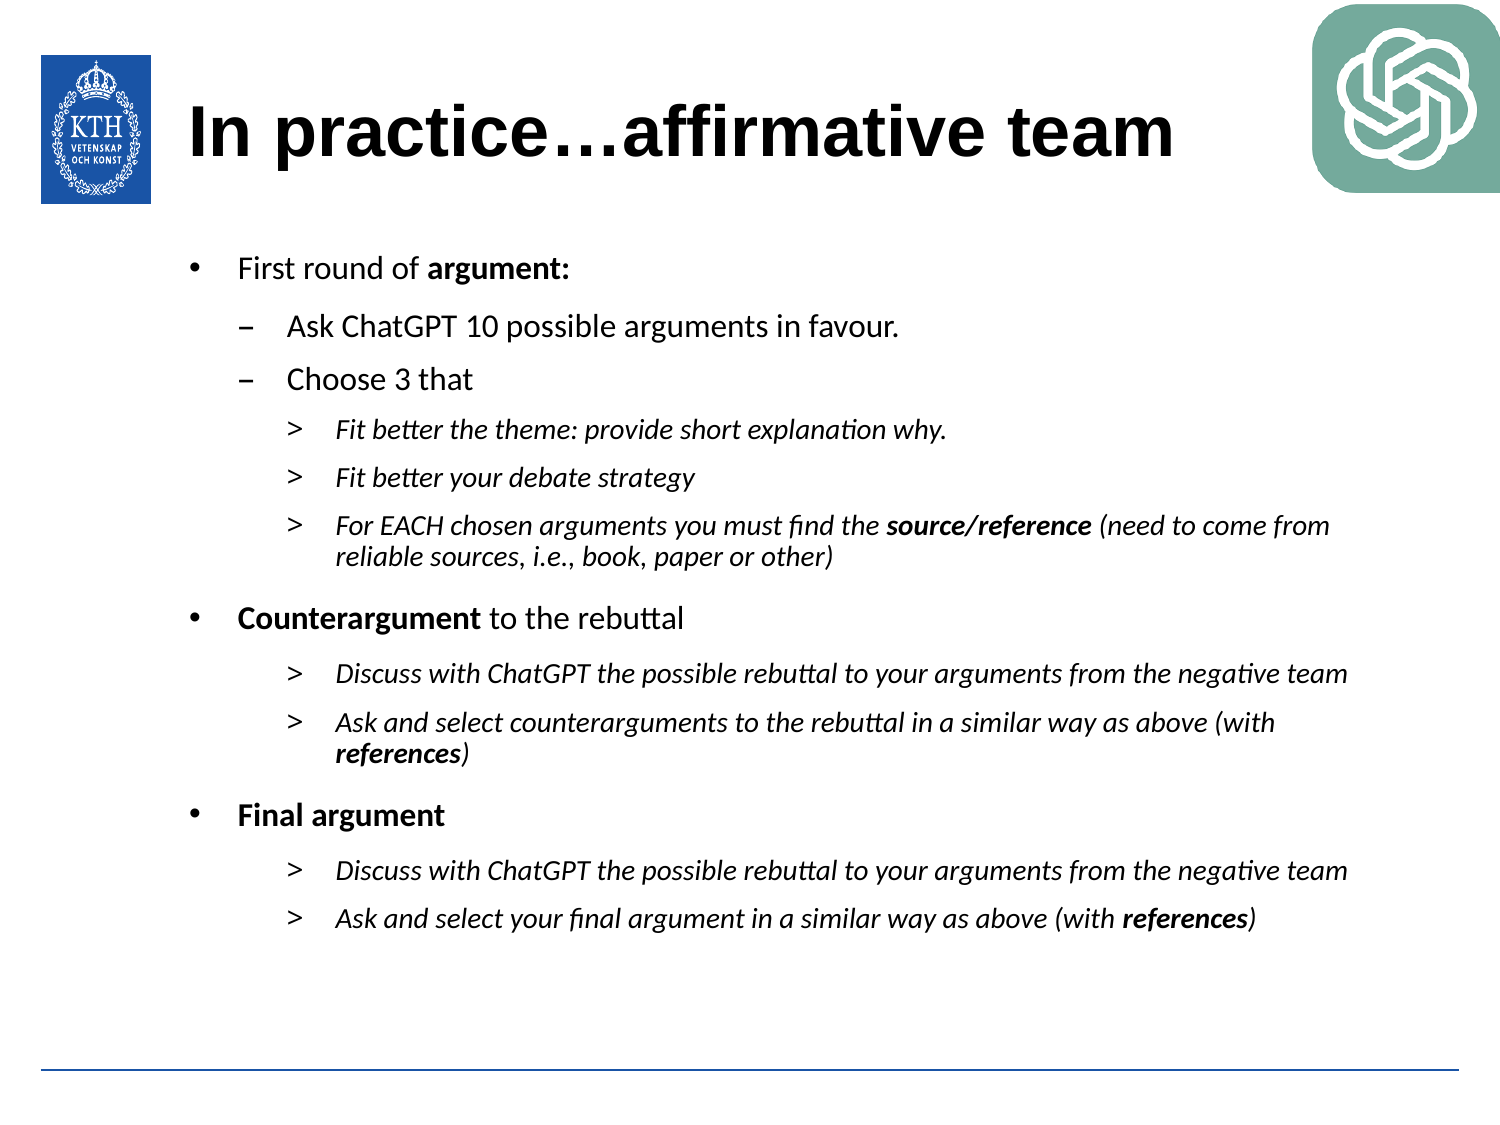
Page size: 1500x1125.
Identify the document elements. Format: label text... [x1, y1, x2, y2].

title In practice…affirmative team [173, 55, 1413, 203]
picture [1312, 4, 1500, 193]
list First round of argument: Ask ChatGPT 10 possible arguments in favour. Choose 3 that Fit better the theme: provide short explanation why. Fit better your debate strategy For EACH chosen arguments you must find the source/reference (need to come from reliable sources, i.e., book, paper or other) Counterargument to the rebuttal Discuss with ChatGPT the possible rebuttal to your arguments from the negative team Ask and select counterarguments to the rebuttal in a similar way as above (with references) Final argument Discuss with ChatGPT the possible rebuttal to your arguments from the negative team Ask and select your final argument in a similar way as above (with references) [174, 243, 1415, 1034]
